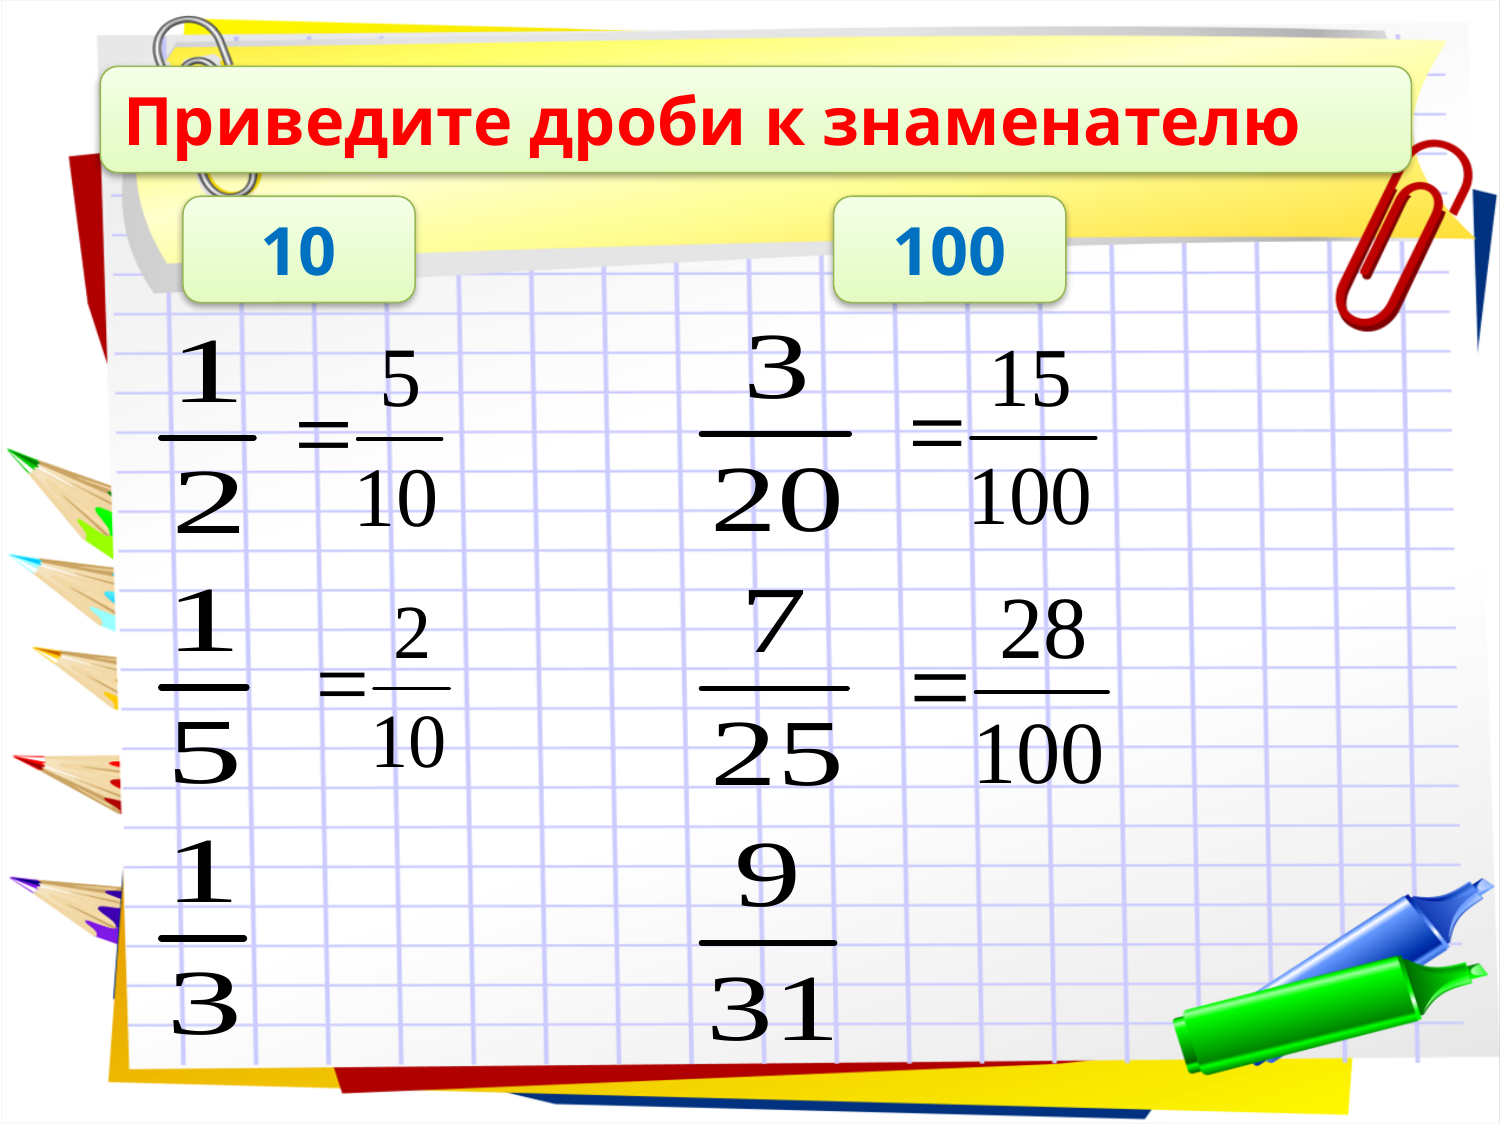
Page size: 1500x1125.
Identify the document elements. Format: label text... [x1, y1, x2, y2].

picture [0, 0, 1500, 1125]
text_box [135, 314, 289, 1053]
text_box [891, 325, 1115, 543]
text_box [678, 302, 881, 1059]
text_box 10 [182, 195, 416, 304]
text_box 100 [832, 195, 1067, 304]
text_box Приведите дроби к знаменателю [99, 65, 1413, 174]
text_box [277, 325, 461, 545]
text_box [891, 573, 1129, 804]
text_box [300, 585, 467, 784]
